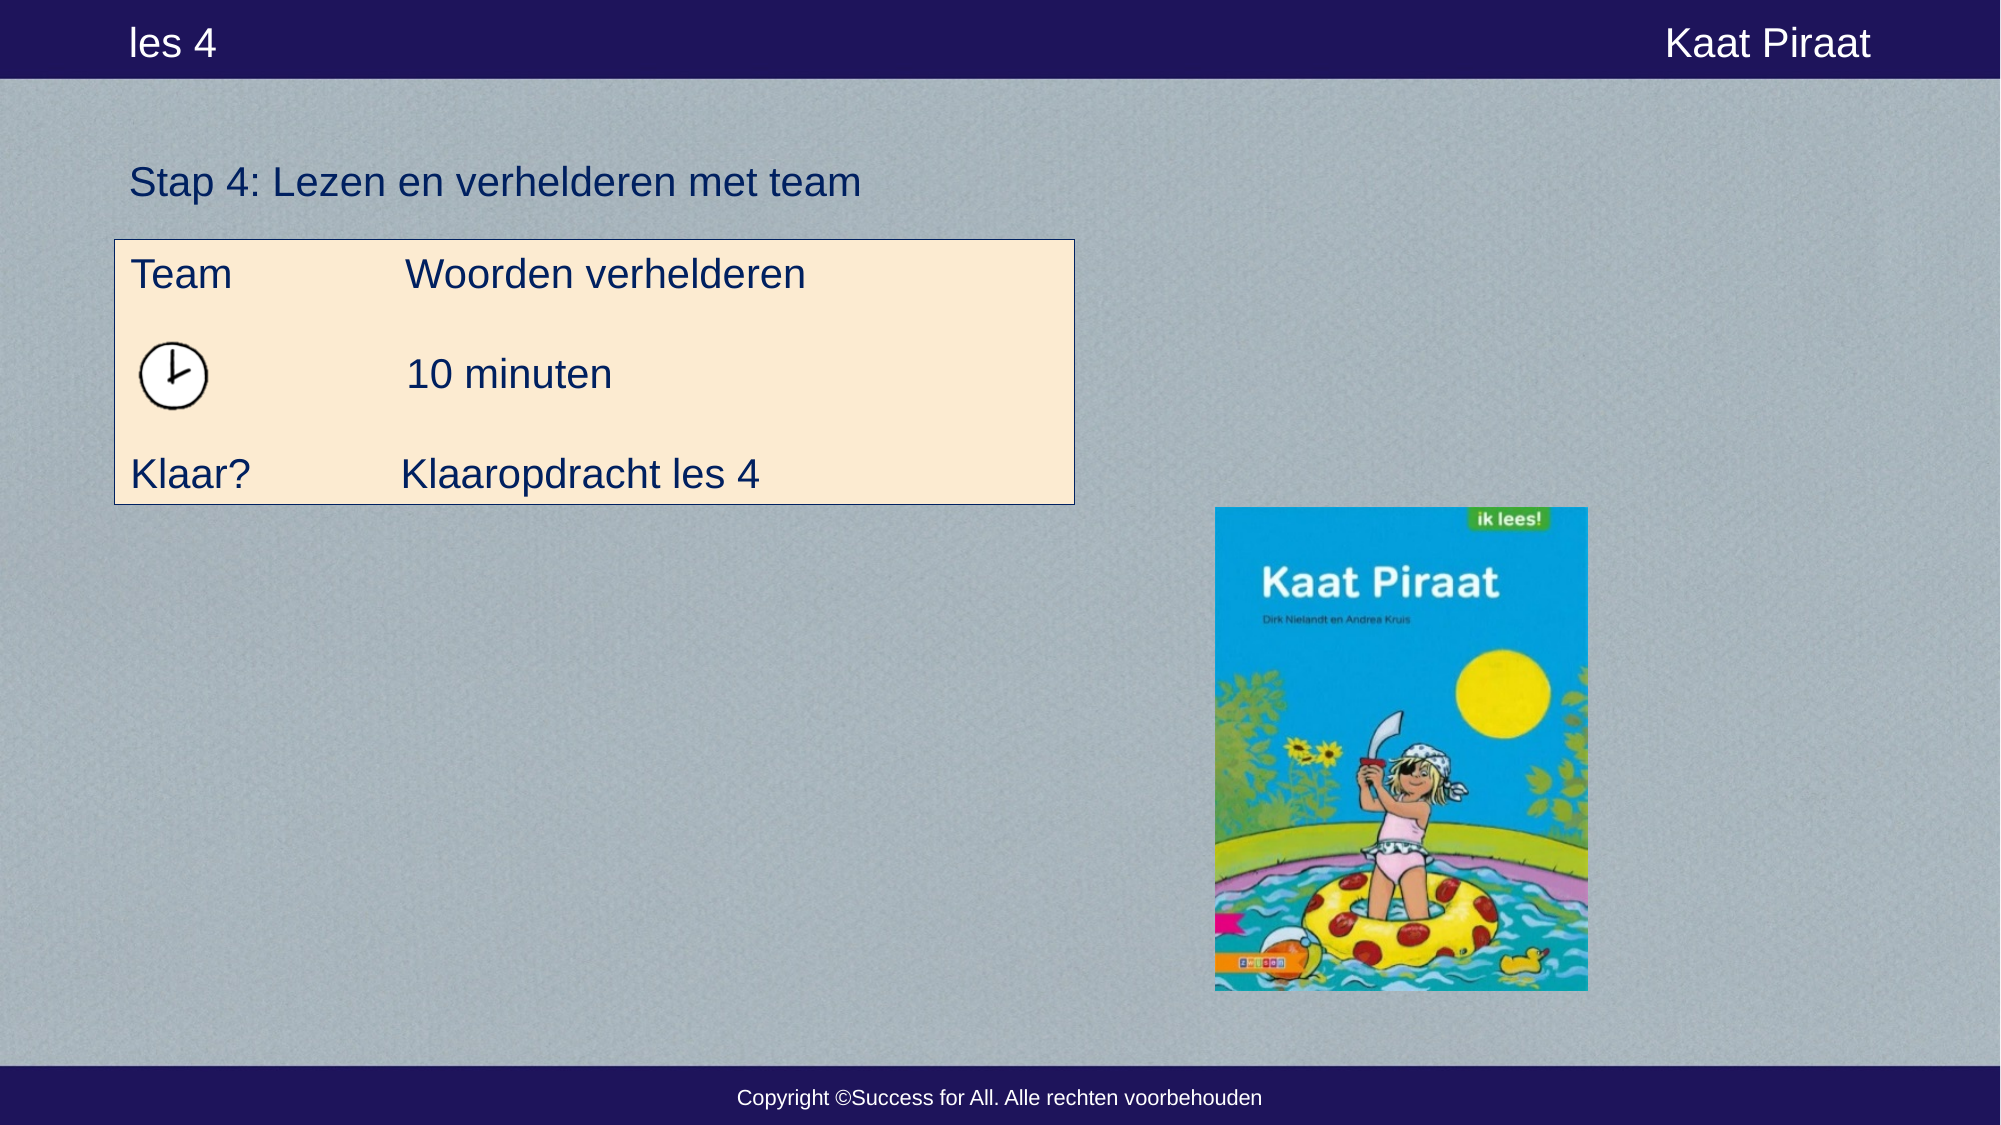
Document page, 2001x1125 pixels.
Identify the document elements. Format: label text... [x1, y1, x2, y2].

picture [0, 0, 2001, 1125]
text_box les 4 [114, 8, 354, 73]
text_box Team Woorden verhelderen 10 minuten Klaar? Klaaropdracht les 4 [114, 239, 1075, 505]
text_box Copyright ©Success for All. Alle rechten voorbehouden [0, 1076, 2000, 1125]
text_box Kaat Piraat [999, 8, 1886, 73]
text_box Stap 4: Lezen en verhelderen met team [114, 147, 1117, 263]
